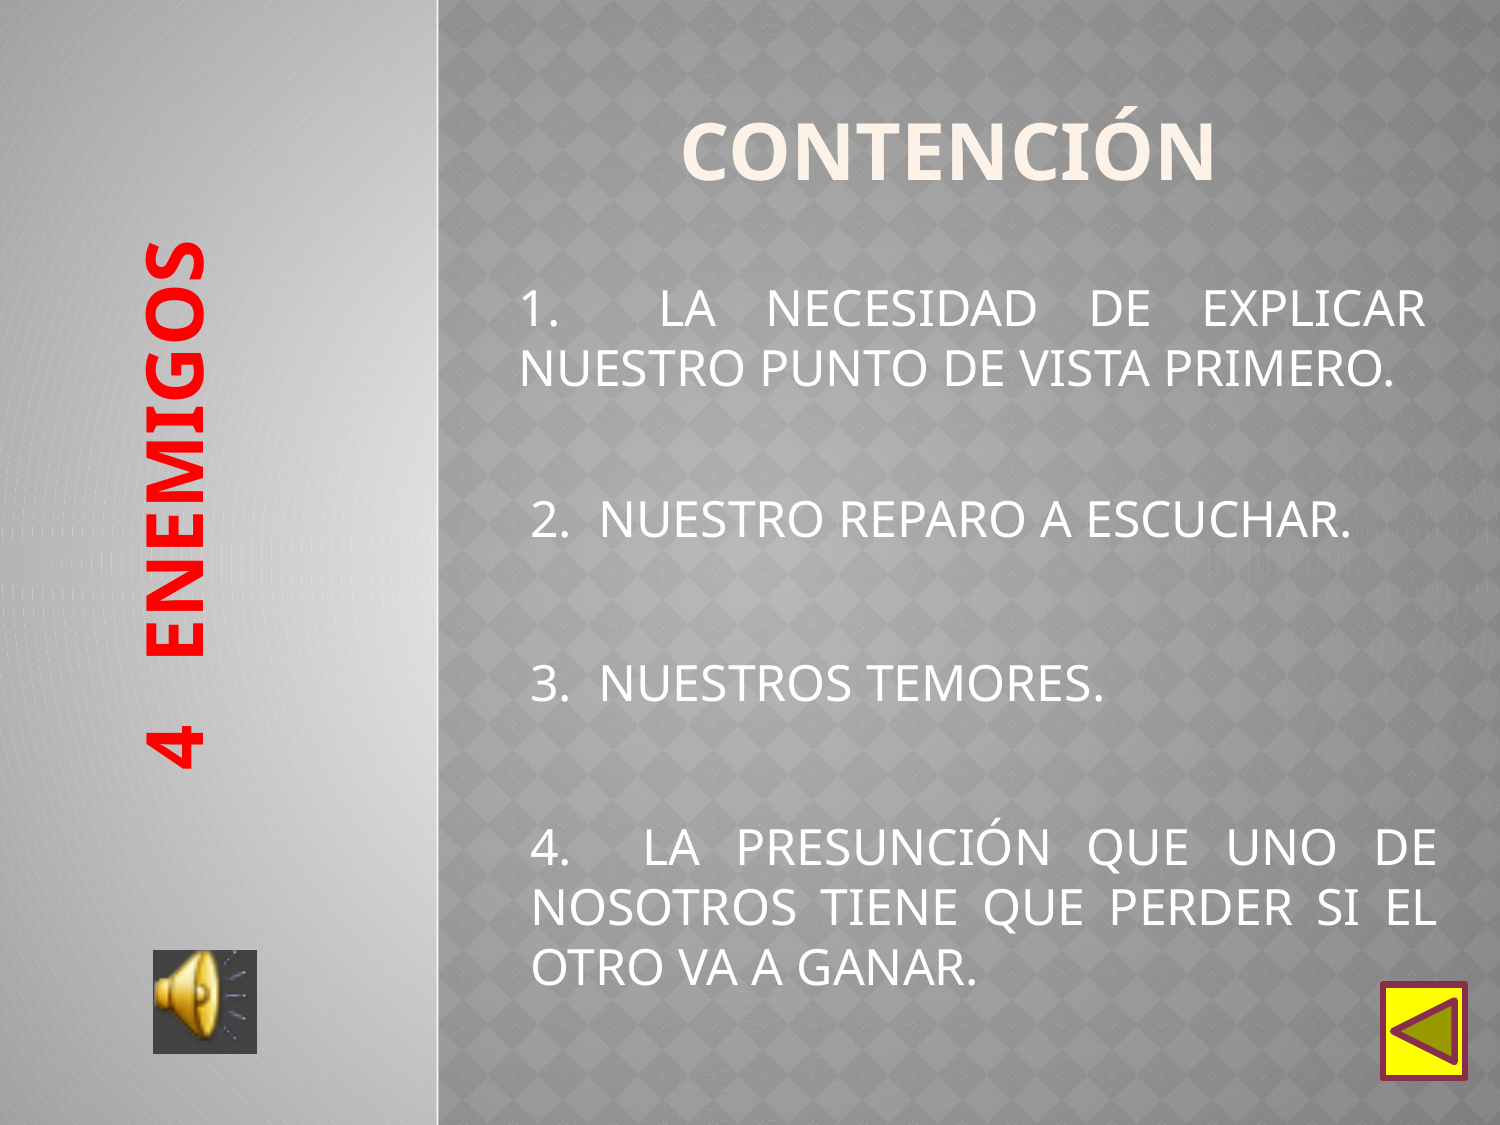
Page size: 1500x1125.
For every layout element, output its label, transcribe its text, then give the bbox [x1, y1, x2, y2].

text_box [1380, 981, 1468, 1081]
picture [151, 948, 259, 1055]
text_box 4. LA PRESUNCIÓN QUE UNO DE NOSOTROS TIENE QUE PERDER SI EL OTRO VA A GANAR. [515, 808, 1454, 1004]
text_box 1. LA NECESIDAD DE EXPLICAR NUESTRO PUNTO DE VISTA PRIMERO. [503, 269, 1442, 405]
text_box CONTENCIÓN [503, 93, 1395, 204]
text_box 2. NUESTRO REPARO A ESCUCHAR. [515, 480, 1454, 556]
text_box 3. NUESTROS TEMORES. [515, 644, 1454, 720]
text_box 4 ENEMIGOS [117, 210, 244, 799]
